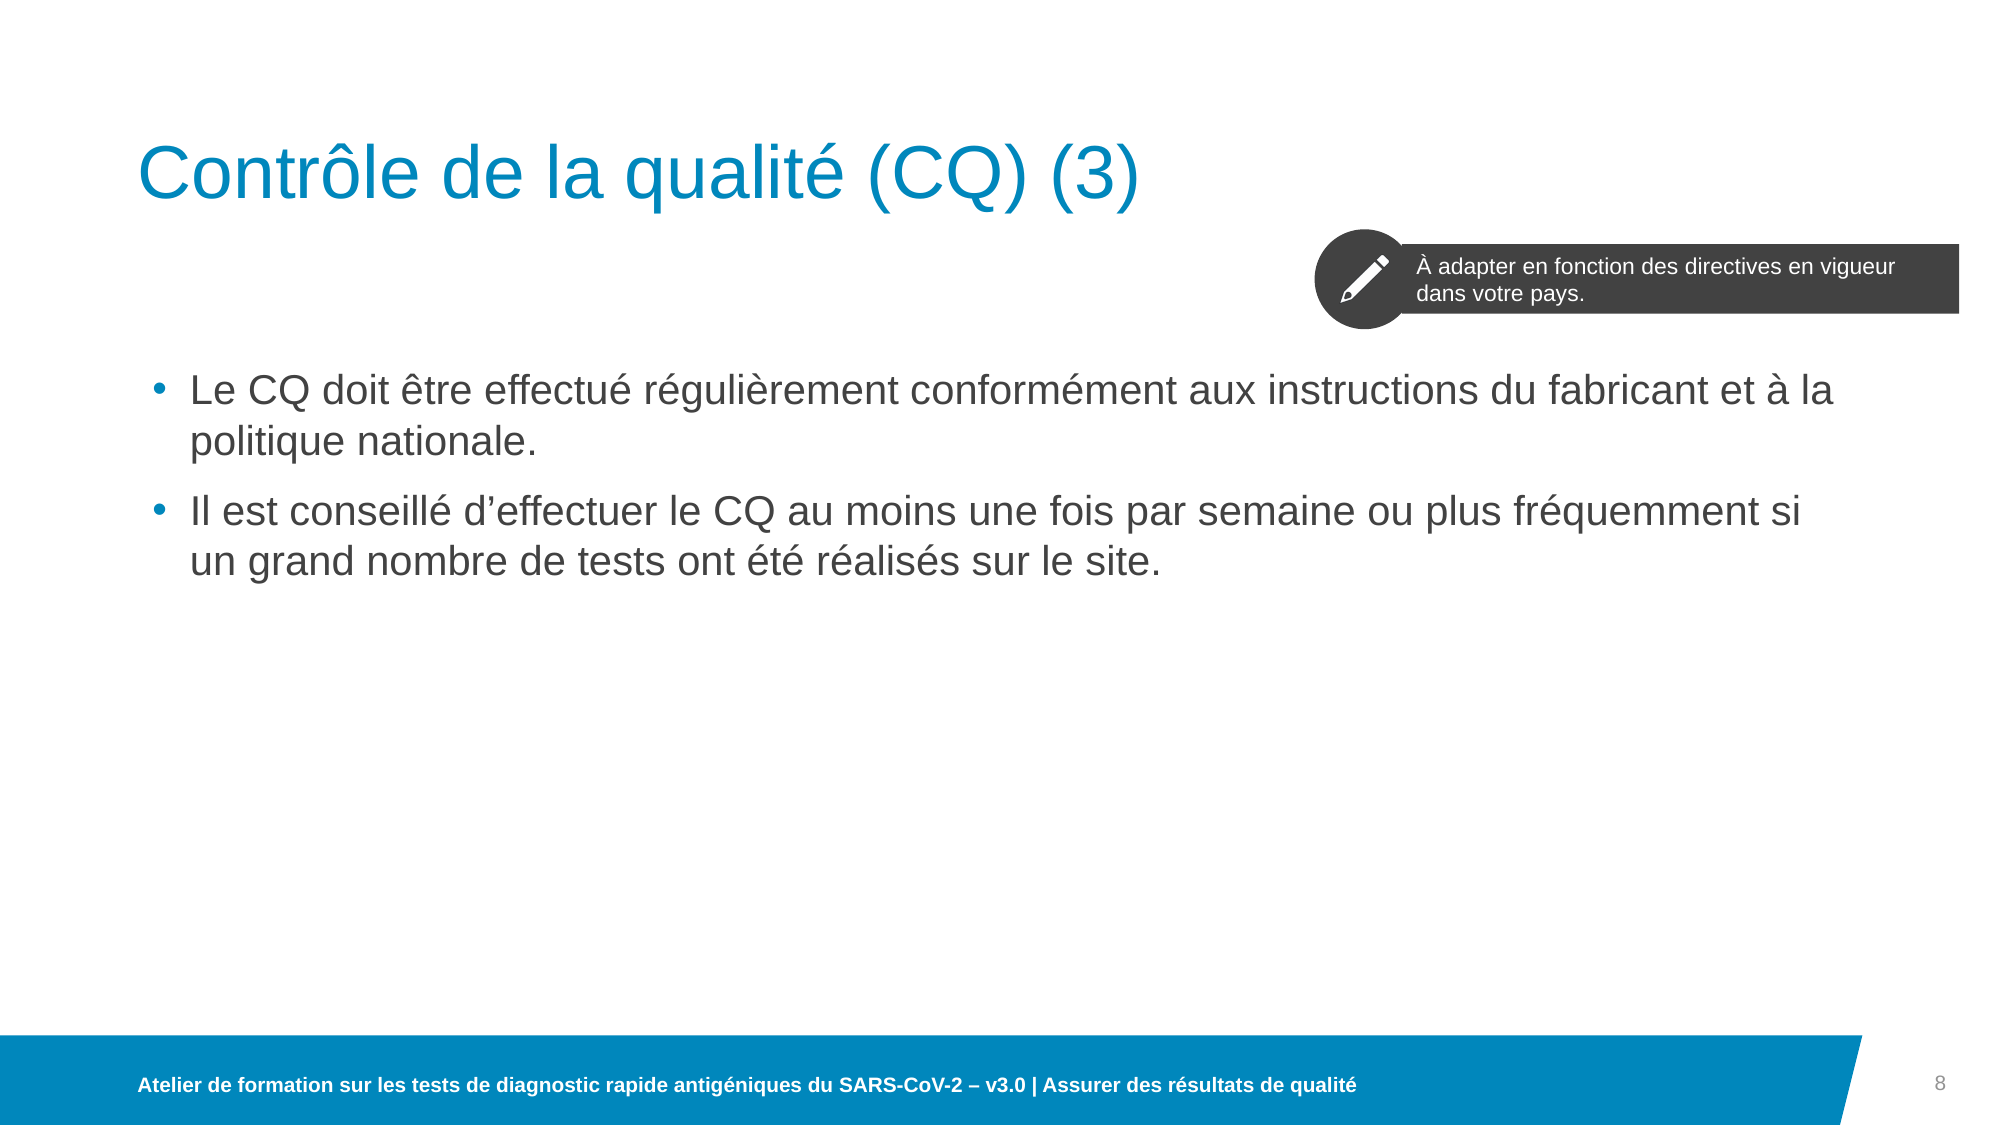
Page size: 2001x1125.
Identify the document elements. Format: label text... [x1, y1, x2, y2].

footer Atelier de formation sur les tests de diagnostic rapide antigéniques du SARS-CoV-2 – v3.0 | Assurer des résultats de qualité [137, 1042, 1442, 1125]
title Contrôle de la qualité (CQ) (3) [137, 59, 1863, 215]
slide_number 8 [1862, 1035, 1947, 1125]
list Le CQ doit être effectué régulièrement conformément aux instructions du fabricant et à la politique nationale. Il est conseillé d’effectuer le CQ au moins une fois par semaine ou plus fréquemment si un grand nombre de tests ont été réalisés sur le site. [137, 284, 1863, 1014]
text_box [1315, 230, 1960, 329]
